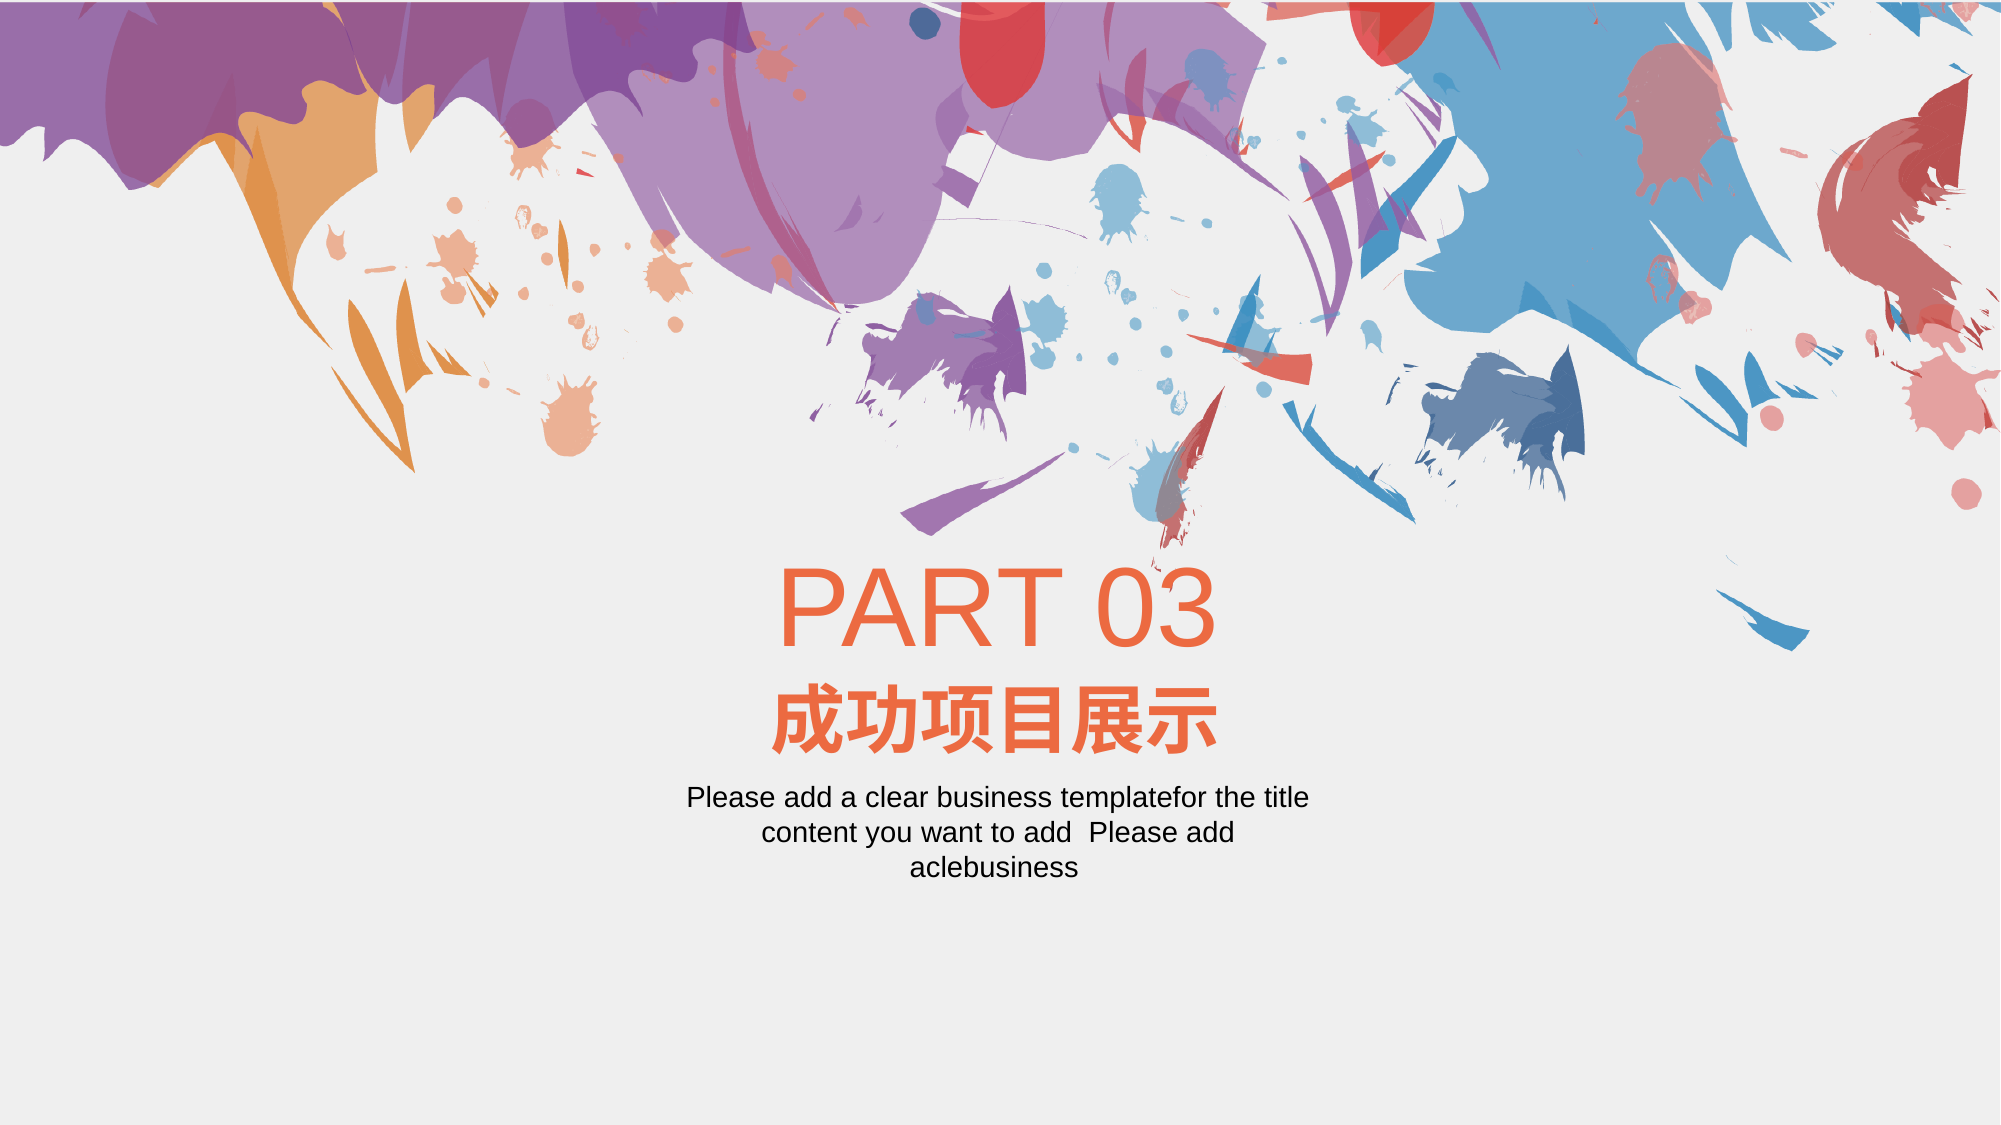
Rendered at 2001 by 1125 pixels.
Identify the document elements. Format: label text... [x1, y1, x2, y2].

picture [0, 0, 2001, 666]
text_box 成功项目展示 [755, 666, 1242, 770]
text_box Please add a clear business templatefor the title content you want to add Please add aclebusiness [660, 770, 1337, 891]
